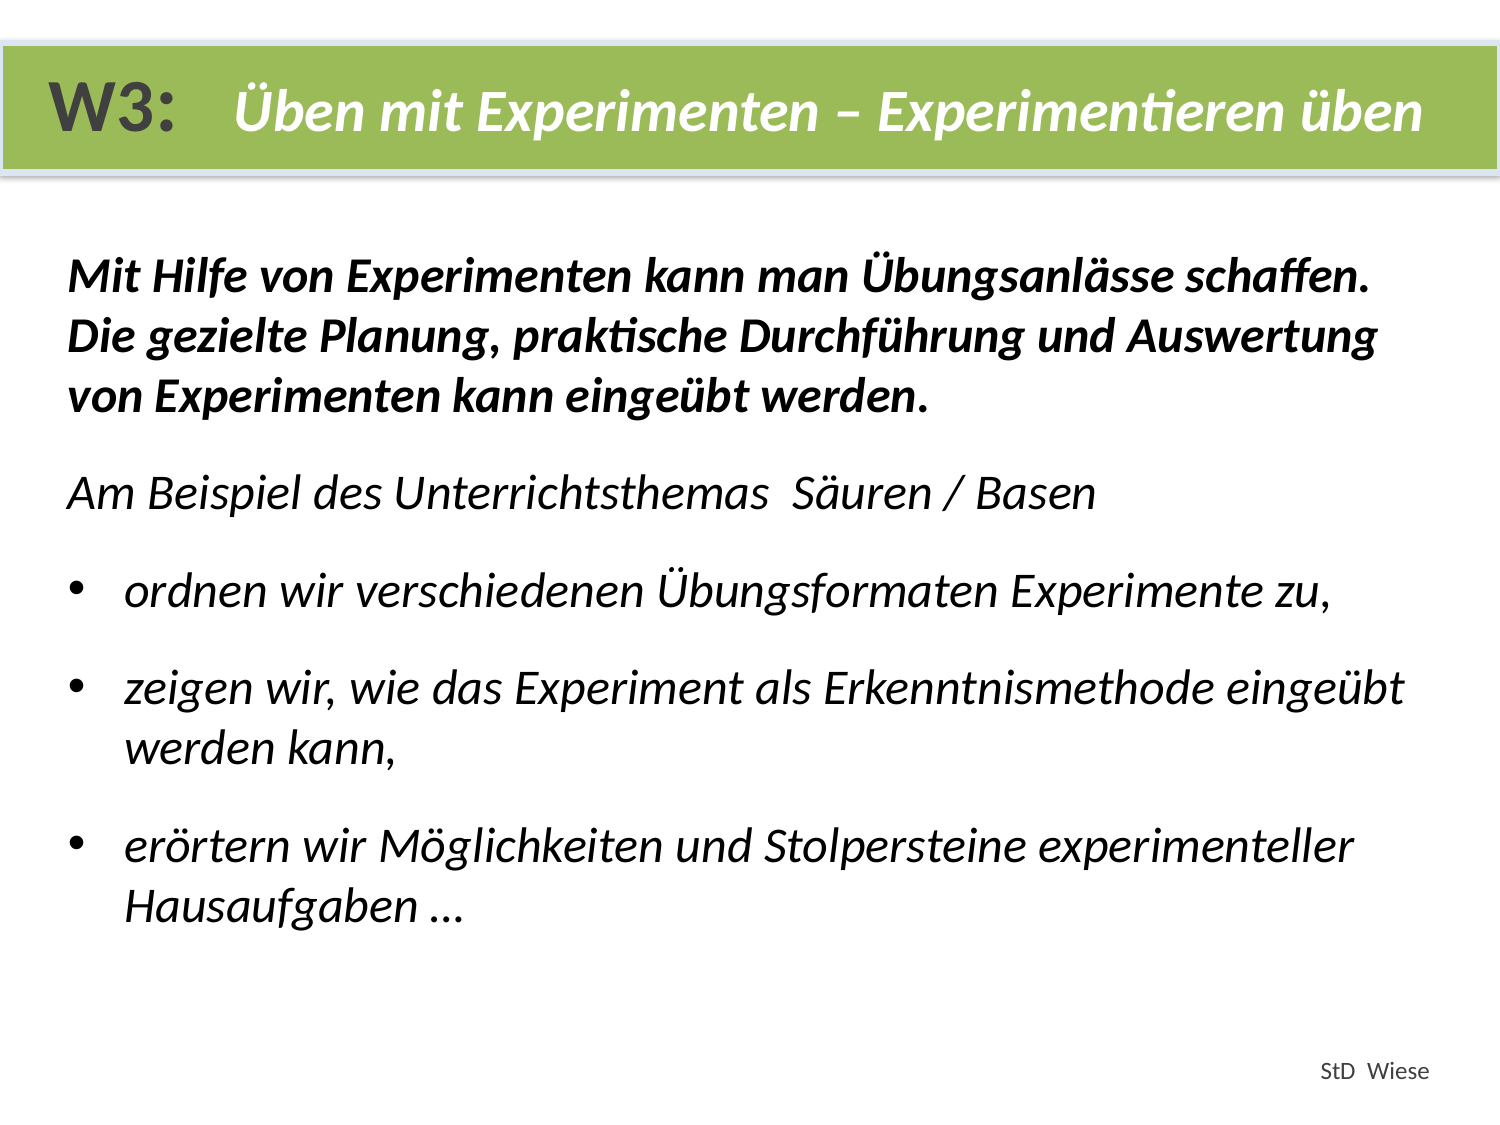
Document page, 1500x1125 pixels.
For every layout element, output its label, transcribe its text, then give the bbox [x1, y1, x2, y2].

title W3: Üben mit Experimenten – Experimentieren üben [0, 40, 1500, 176]
text_box Mit Hilfe von Experimenten kann man Übungsanlässe schaffen. Die gezielte Planung, praktische Durchführung und Auswertung von Experimenten kann eingeübt werden. Am Beispiel des Unterrichtsthemas Säuren / Basen ordnen wir verschiedenen Übungsformaten Experimente zu, zeigen wir, wie das Experiment als Erkenntnismethode eingeübt werden kann, erörtern wir Möglichkeiten und Stolpersteine experimenteller Hausaufgaben … [53, 234, 1436, 940]
text_box StD Wiese [1305, 1046, 1446, 1092]
